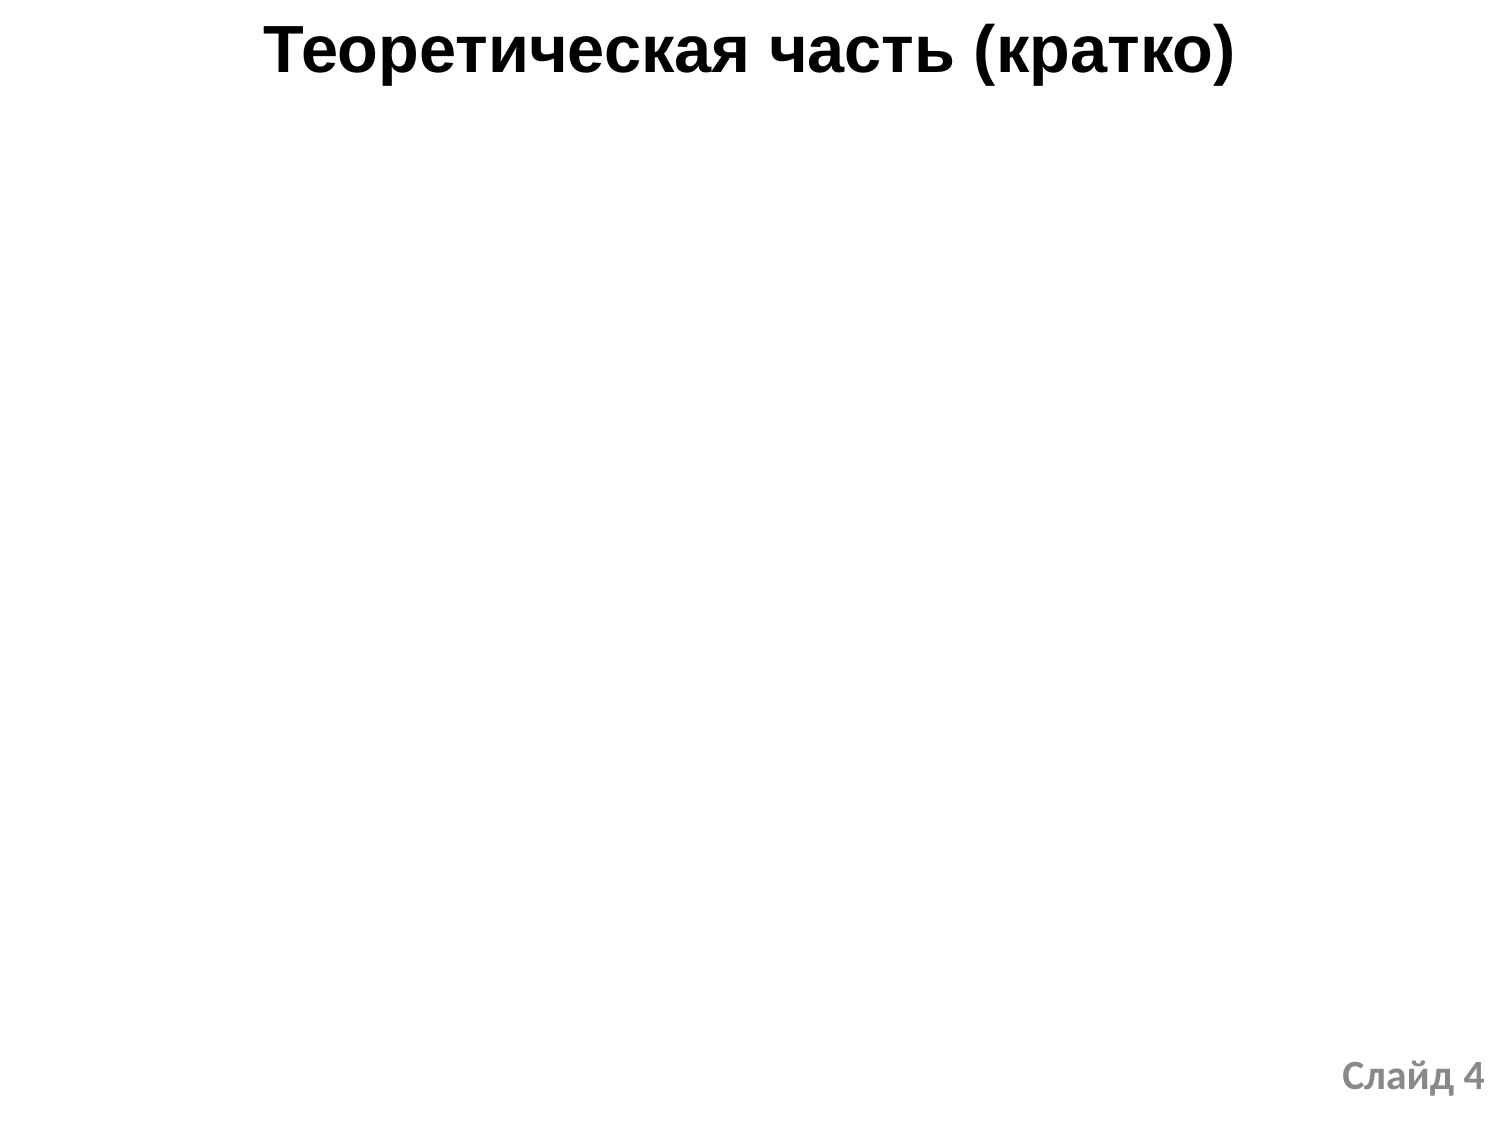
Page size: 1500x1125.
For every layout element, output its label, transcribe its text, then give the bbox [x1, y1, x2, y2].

slide_number Слайд 4 [1074, 1042, 1500, 1103]
title Теоретическая часть (кратко) [0, 1, 1500, 91]
